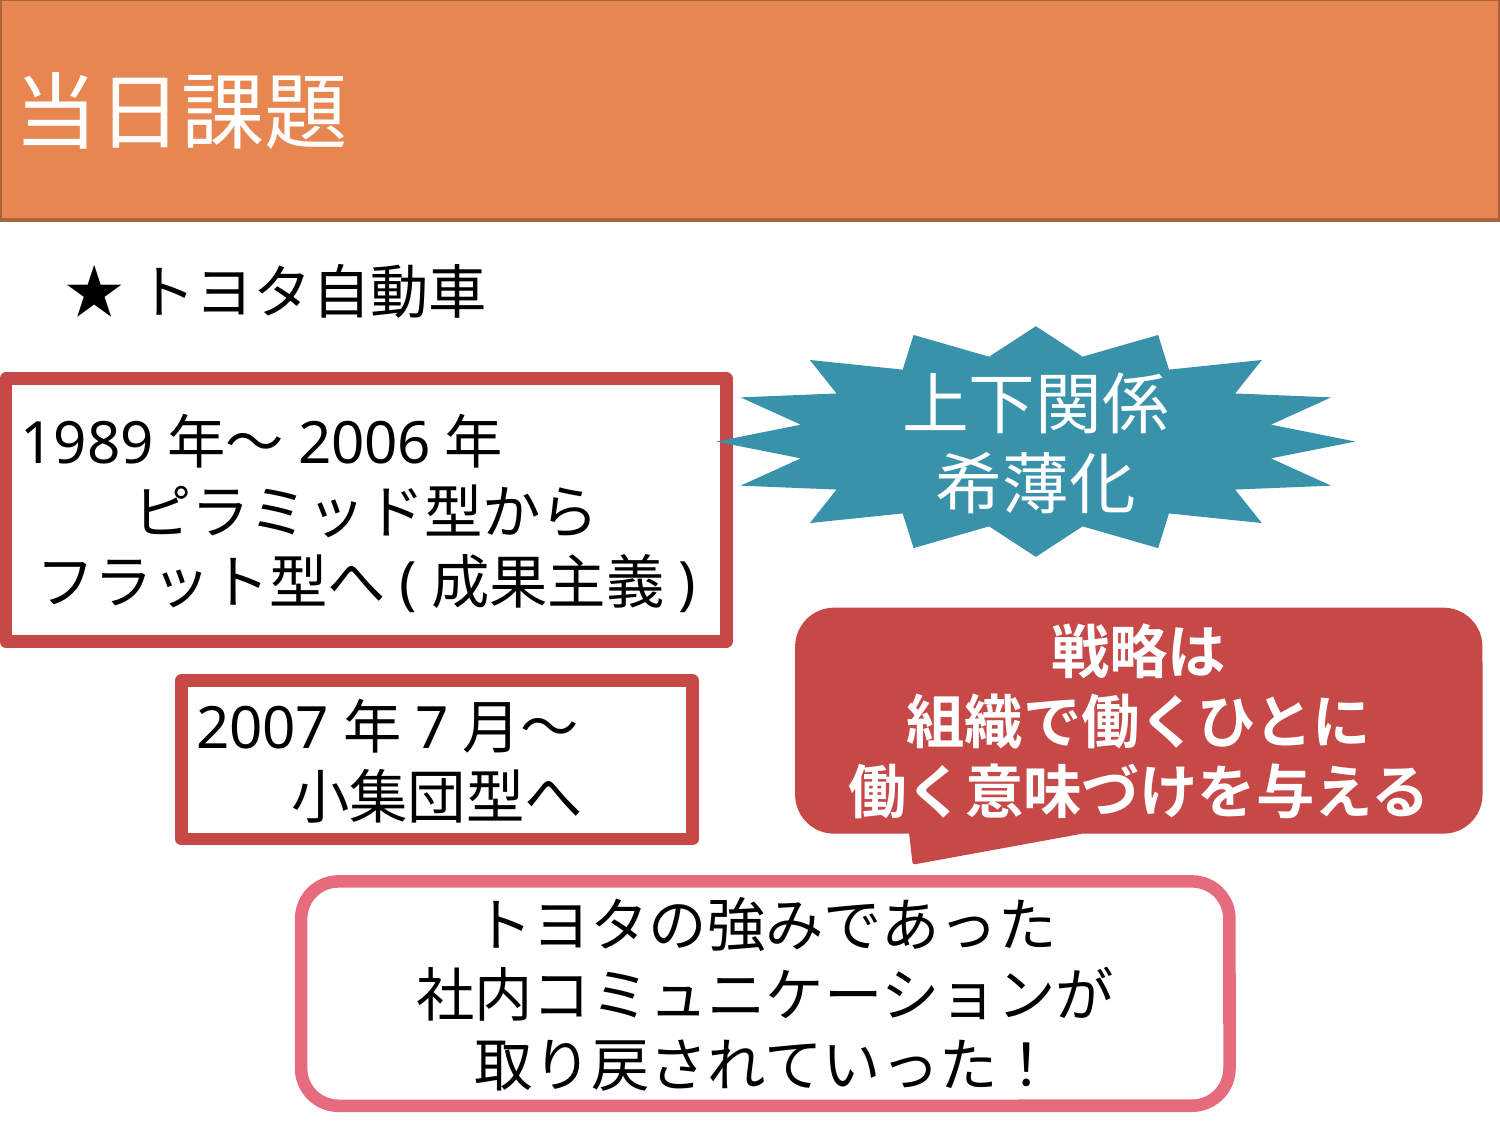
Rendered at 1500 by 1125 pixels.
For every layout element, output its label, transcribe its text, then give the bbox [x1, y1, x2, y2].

text_box トヨタの強みであった 社内コミュニケーションが 取り戻されていった！ [299, 879, 1232, 1108]
text_box 当日課題 [0, 0, 1500, 222]
text_box 戦略は 組織で働くひとに 働く意味づけを与える [795, 607, 1483, 865]
text_box ★トヨタ自動車 [50, 247, 502, 333]
text_box 1989年～2006年 ピラミッド型から フラット型へ(成果主義) [4, 376, 728, 643]
text_box 上下関係 希薄化 [714, 324, 1358, 559]
text_box 2007年7月～ 小集団型へ [179, 678, 695, 841]
